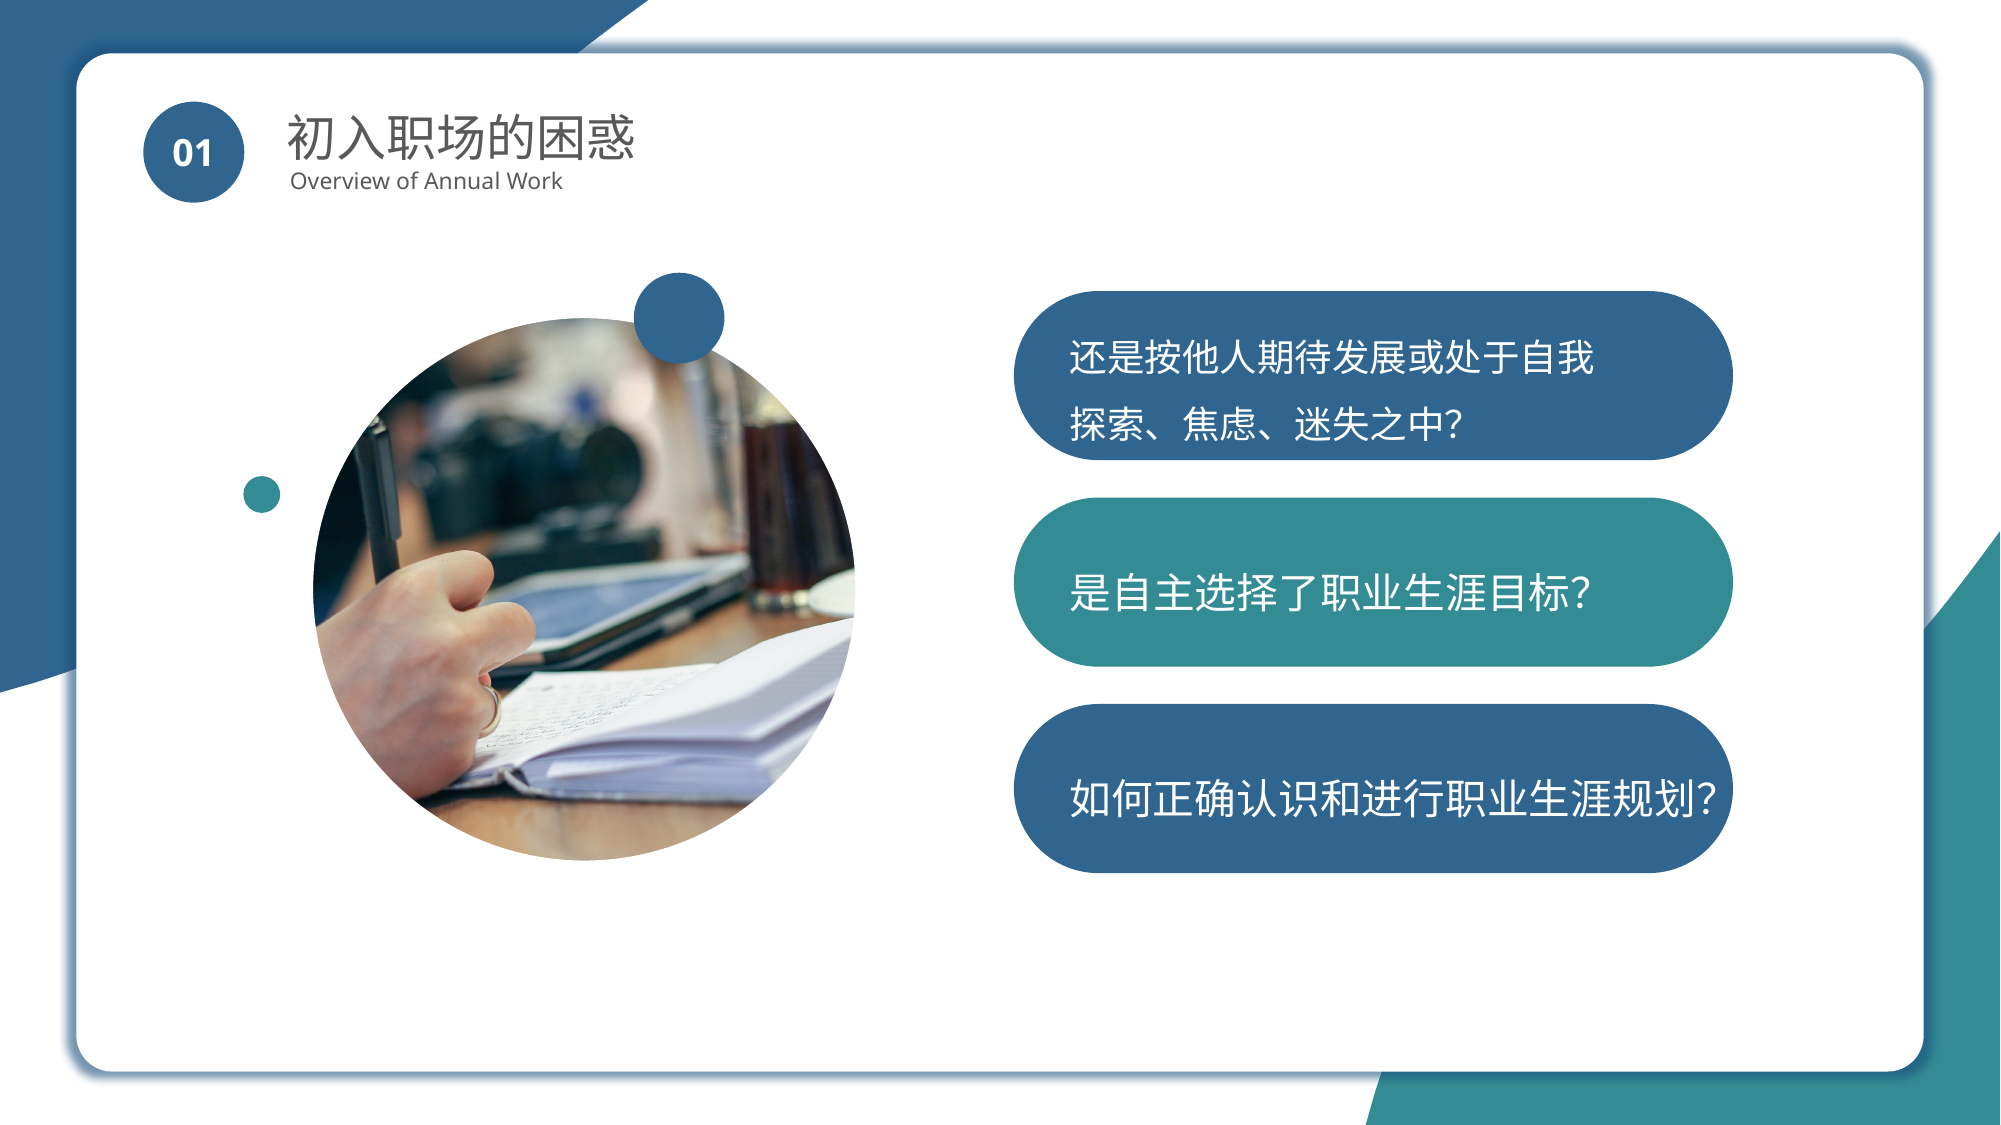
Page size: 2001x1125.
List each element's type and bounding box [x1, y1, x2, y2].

text_box [243, 272, 862, 867]
text_box [143, 99, 968, 203]
text_box [1013, 290, 1734, 874]
